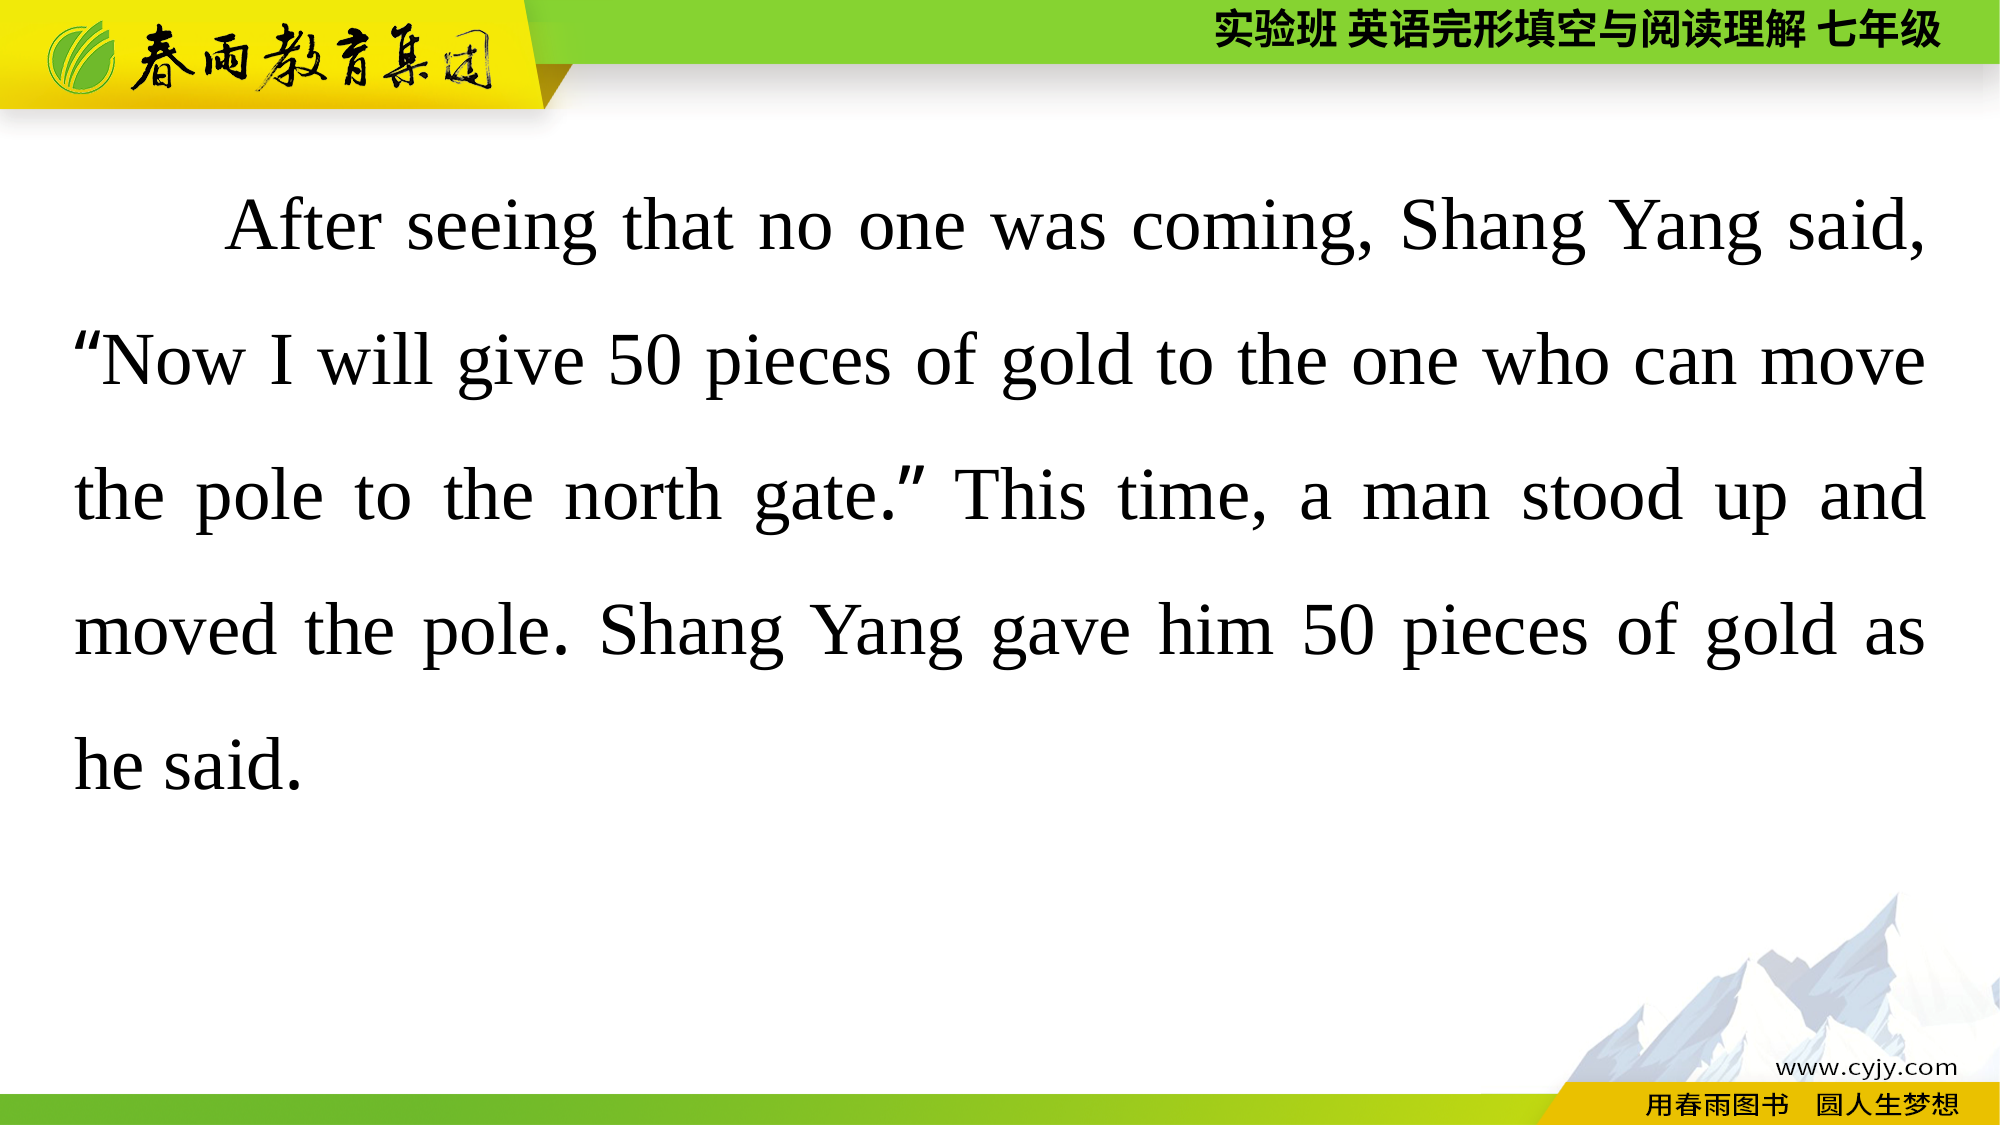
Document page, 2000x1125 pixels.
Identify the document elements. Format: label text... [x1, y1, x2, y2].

picture [0, 0, 2000, 1125]
list After seeing that no one was coming, Shang Yang said, “Now I will give 50 pieces of gold to the one who can move the pole to the north gate.” This time, a man stood up and moved the pole. Shang Yang gave him 50 pieces of gold as he said. [59, 122, 1944, 802]
